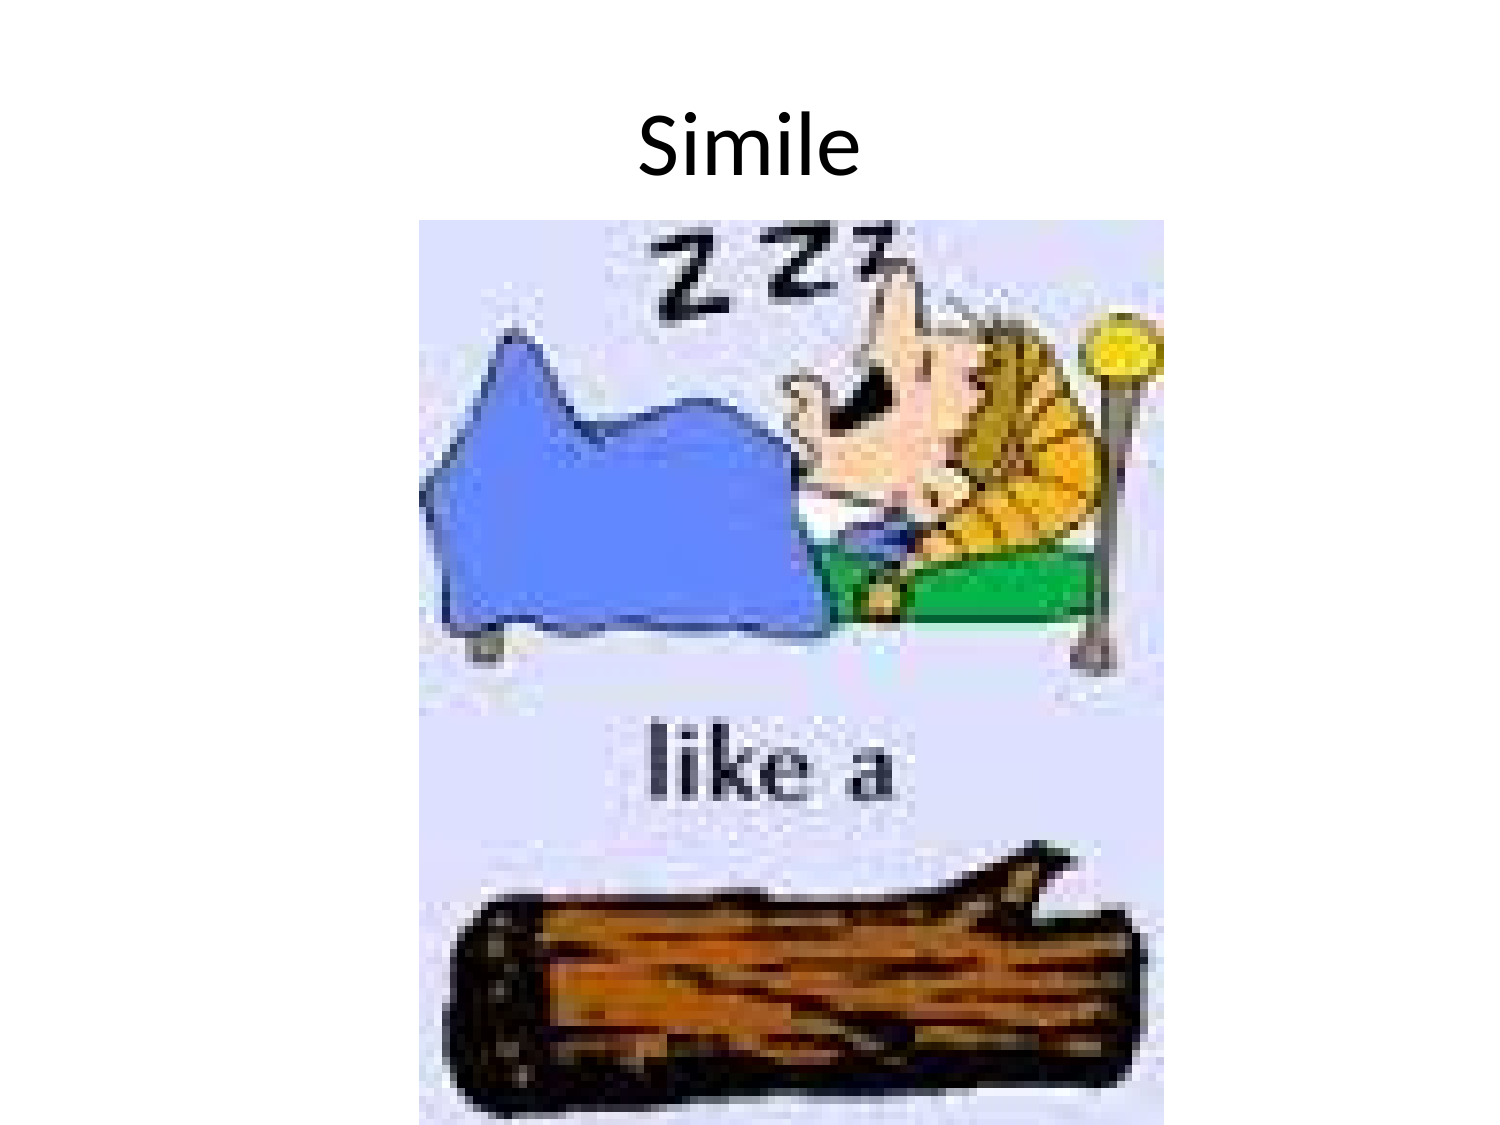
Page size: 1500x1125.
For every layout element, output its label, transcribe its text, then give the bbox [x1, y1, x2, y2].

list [418, 219, 1164, 1125]
title Simile [75, 45, 1425, 233]
